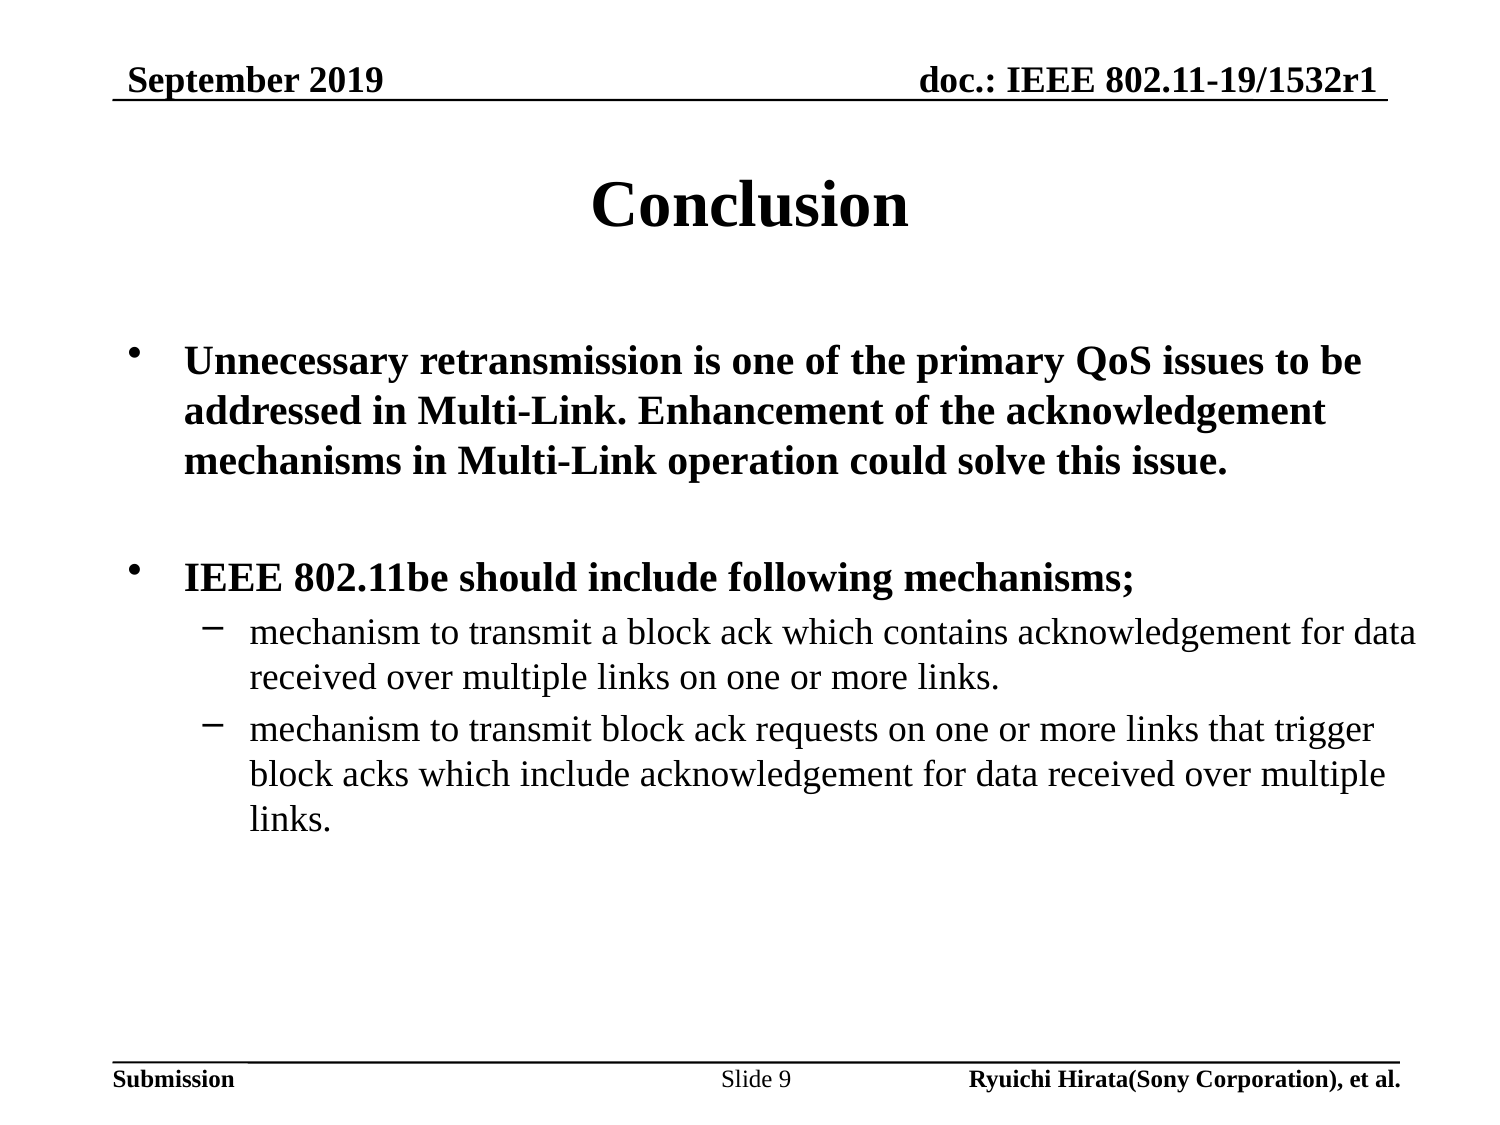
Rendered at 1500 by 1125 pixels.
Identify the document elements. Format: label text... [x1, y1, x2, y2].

title Conclusion [112, 112, 1388, 288]
footer Ryuichi Hirata(Sony Corporation), et al. [962, 1061, 1402, 1093]
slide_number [112, 54, 413, 100]
slide_number Slide 9 [712, 1061, 801, 1093]
list Unnecessary retransmission is one of the primary QoS issues to be addressed in Multi-Link. Enhancement of the acknowledgement mechanisms in Multi-Link operation could solve this issue. IEEE 802.11be should include following mechanisms; mechanism to transmit a block ack which contains acknowledgement for data received over multiple links on one or more links. mechanism to transmit block ack requests on one or more links that trigger block acks which include acknowledgement for data received over multiple links. [112, 324, 1438, 1000]
